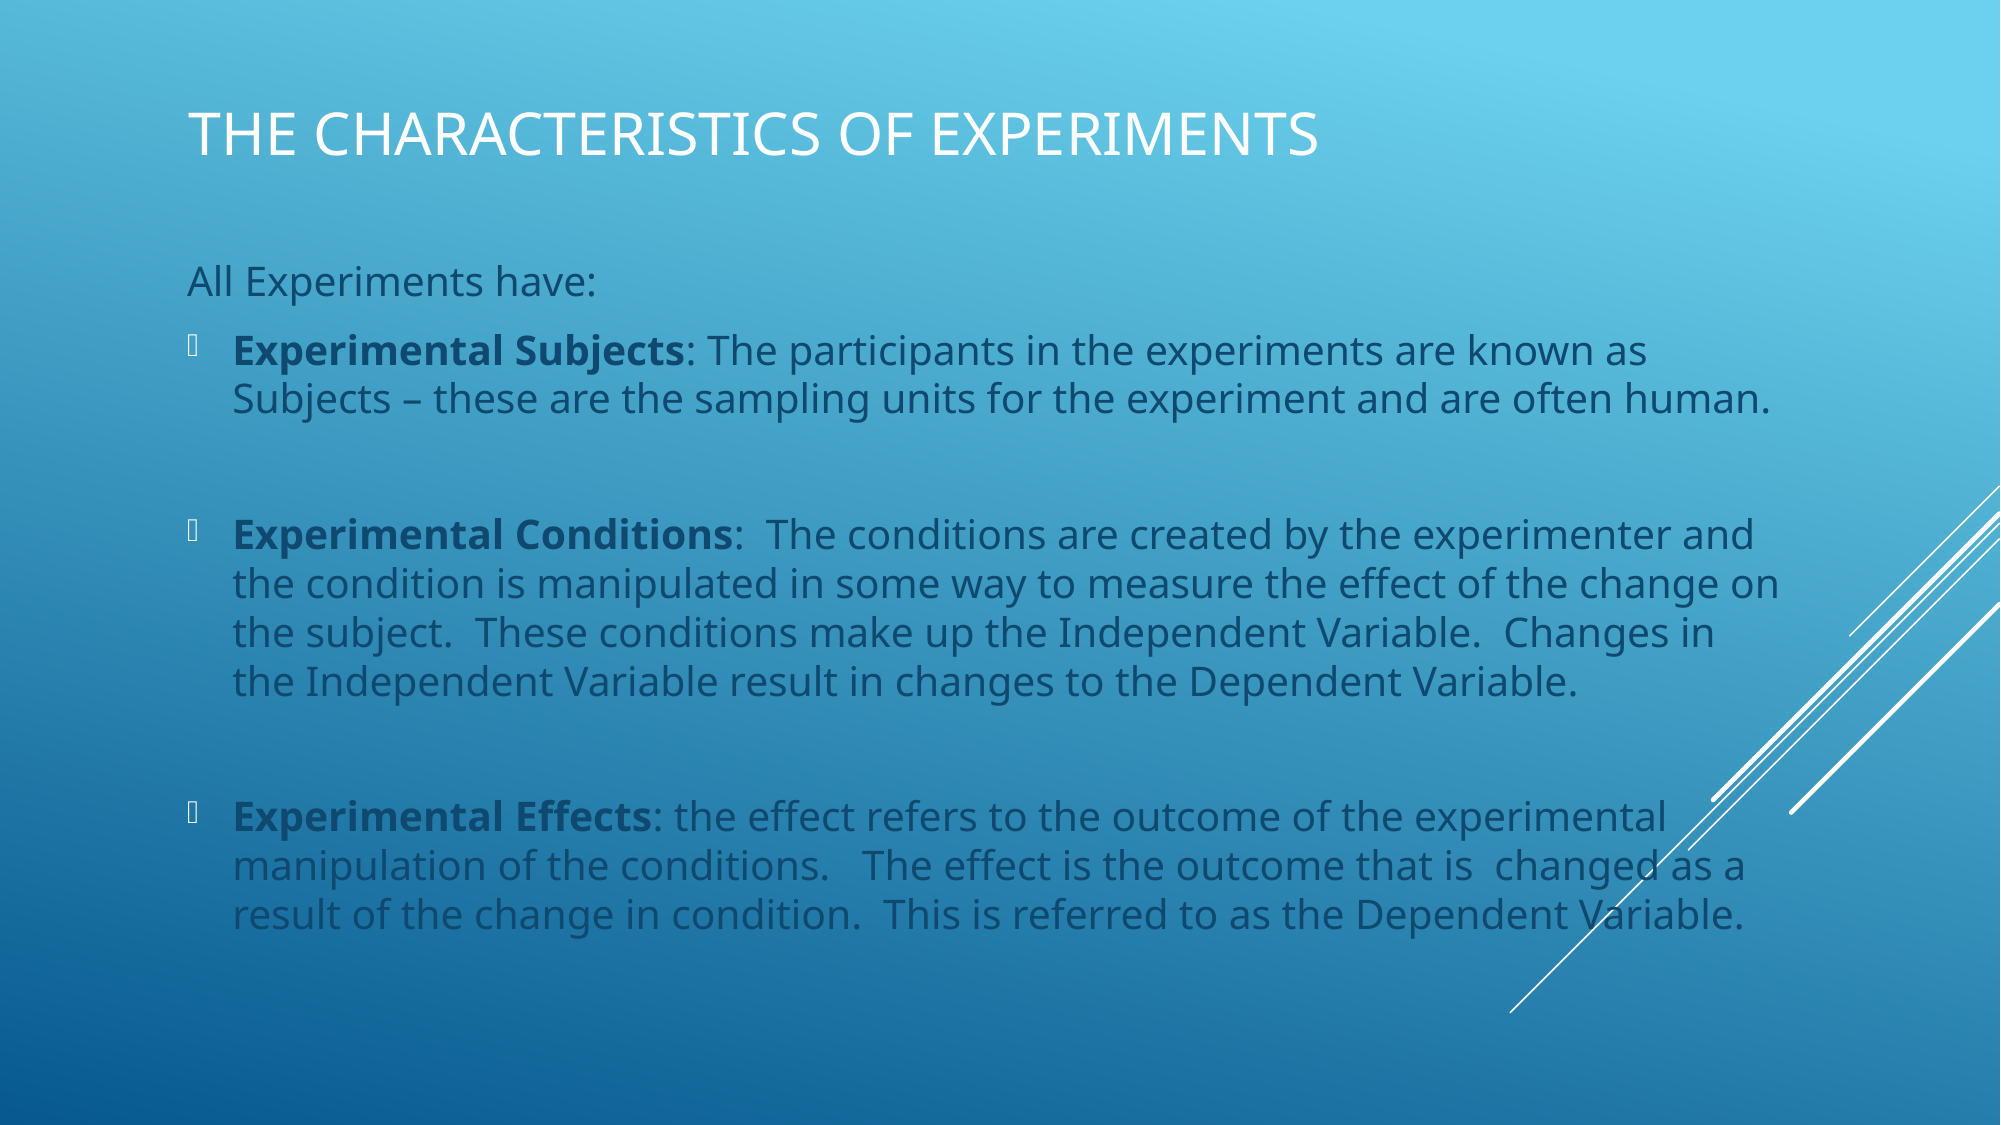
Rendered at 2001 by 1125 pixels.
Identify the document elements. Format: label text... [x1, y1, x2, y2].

list All Experiments have: Experimental Subjects: The participants in the experiments are known as Subjects – these are the sampling units for the experiment and are often human. Experimental Conditions: The conditions are created by the experimenter and the condition is manipulated in some way to measure the effect of the change on the subject. These conditions make up the Independent Variable. Changes in the Independent Variable result in changes to the Dependent Variable. Experimental Effects: the effect refers to the outcome of the experimental manipulation of the conditions. The effect is the outcome that is changed as a result of the change in condition. This is referred to as the Dependent Variable. [172, 243, 1804, 1014]
title The Characteristics of experiments [173, 66, 1485, 197]
